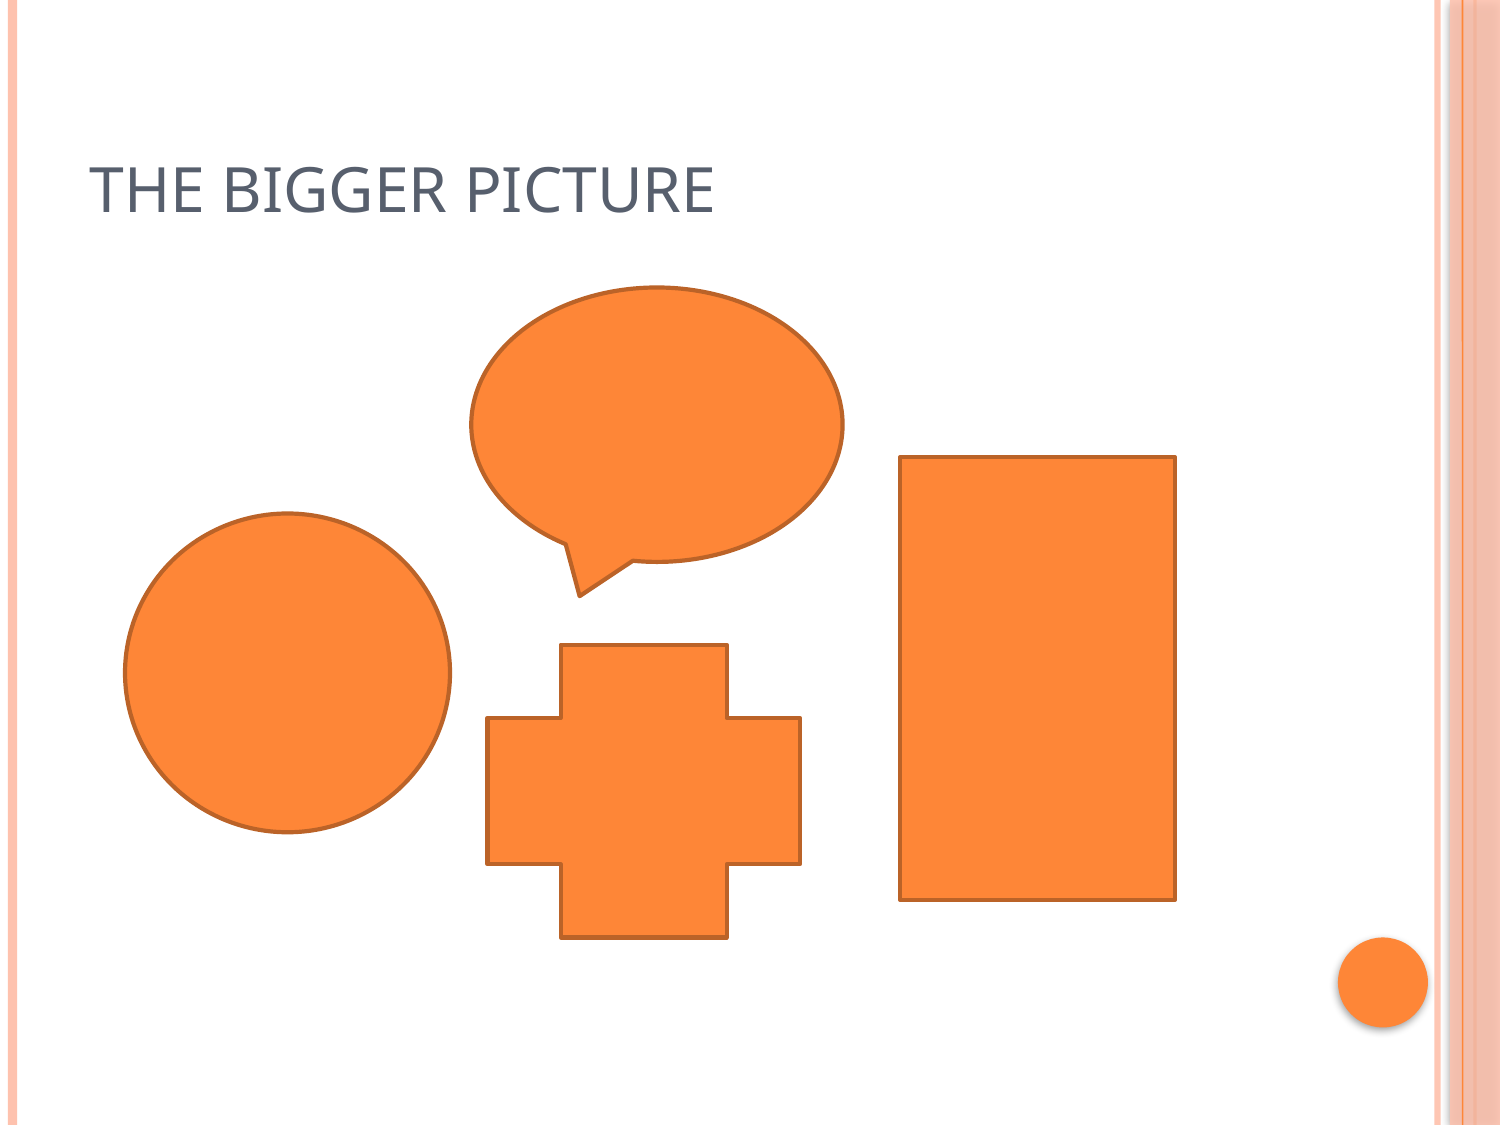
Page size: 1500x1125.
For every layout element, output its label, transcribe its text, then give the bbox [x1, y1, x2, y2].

text_box [485, 643, 802, 940]
text_box [469, 285, 845, 599]
text_box [898, 455, 1177, 902]
text_box [122, 511, 453, 835]
title The bigger picture [75, 45, 1300, 233]
